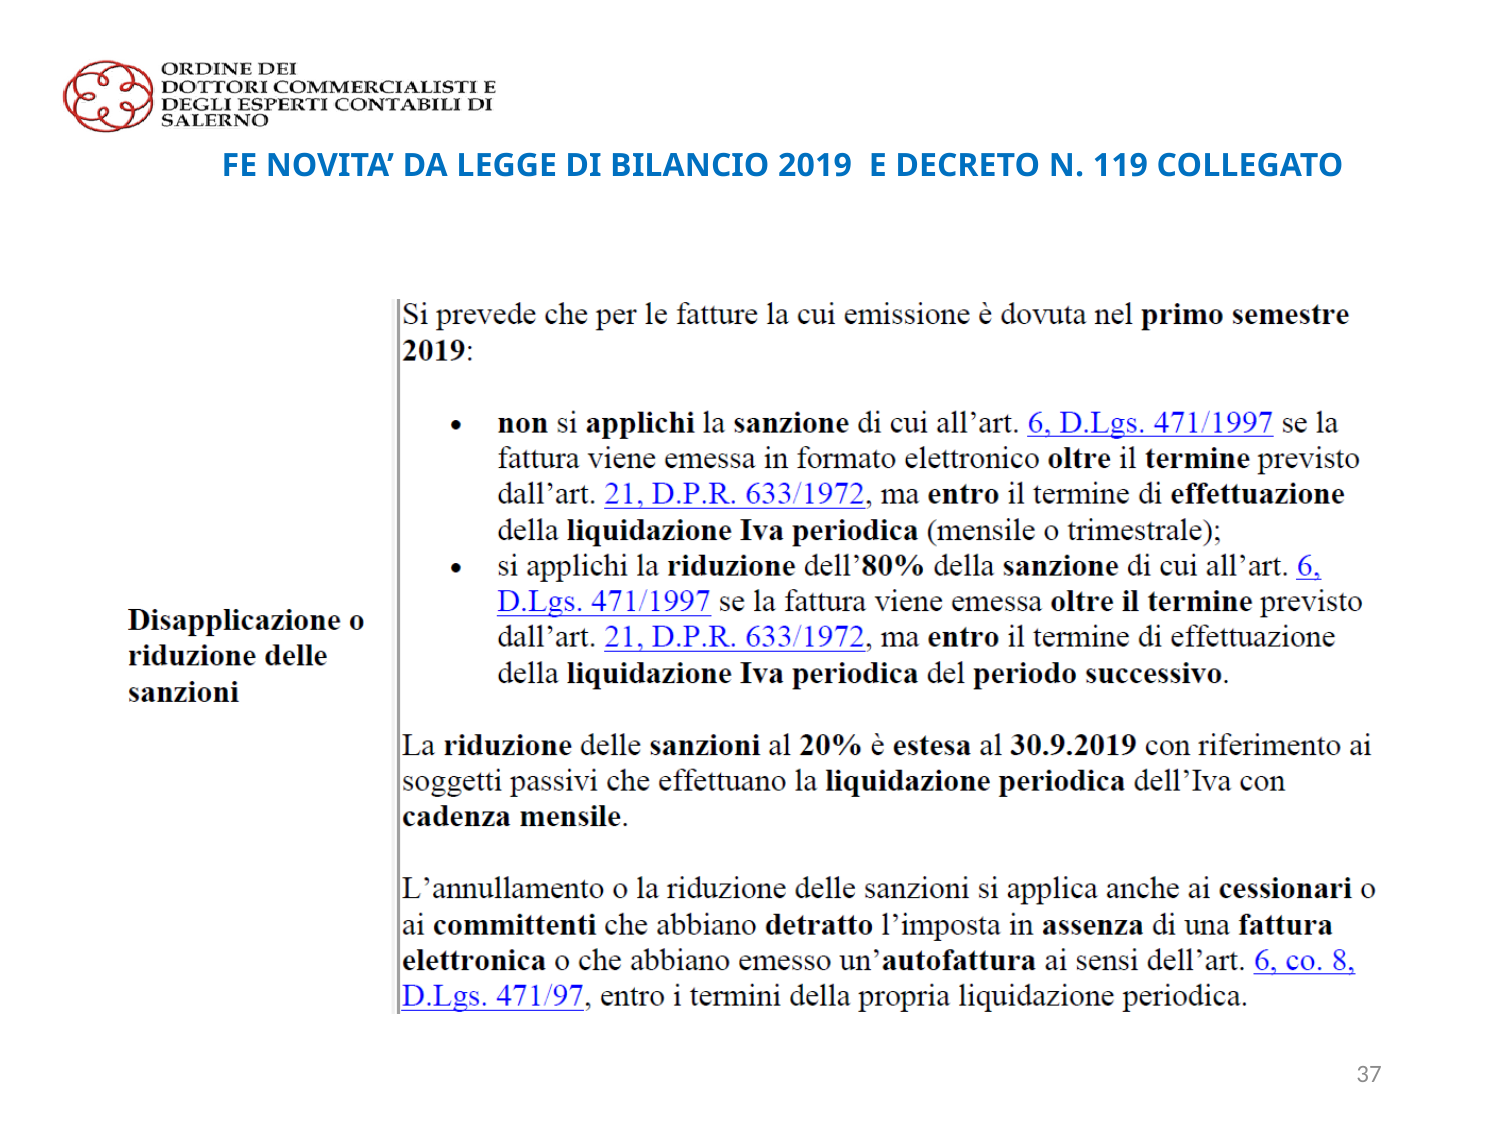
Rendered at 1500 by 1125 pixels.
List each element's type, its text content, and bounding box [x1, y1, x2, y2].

slide_number 37 [1059, 1042, 1397, 1103]
picture [54, 54, 504, 134]
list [127, 299, 1397, 1014]
title FE NOVITA’ DA LEGGE DI BILANCIO 2019 E DECRETO N. 119 COLLEGATO [206, 141, 1425, 220]
